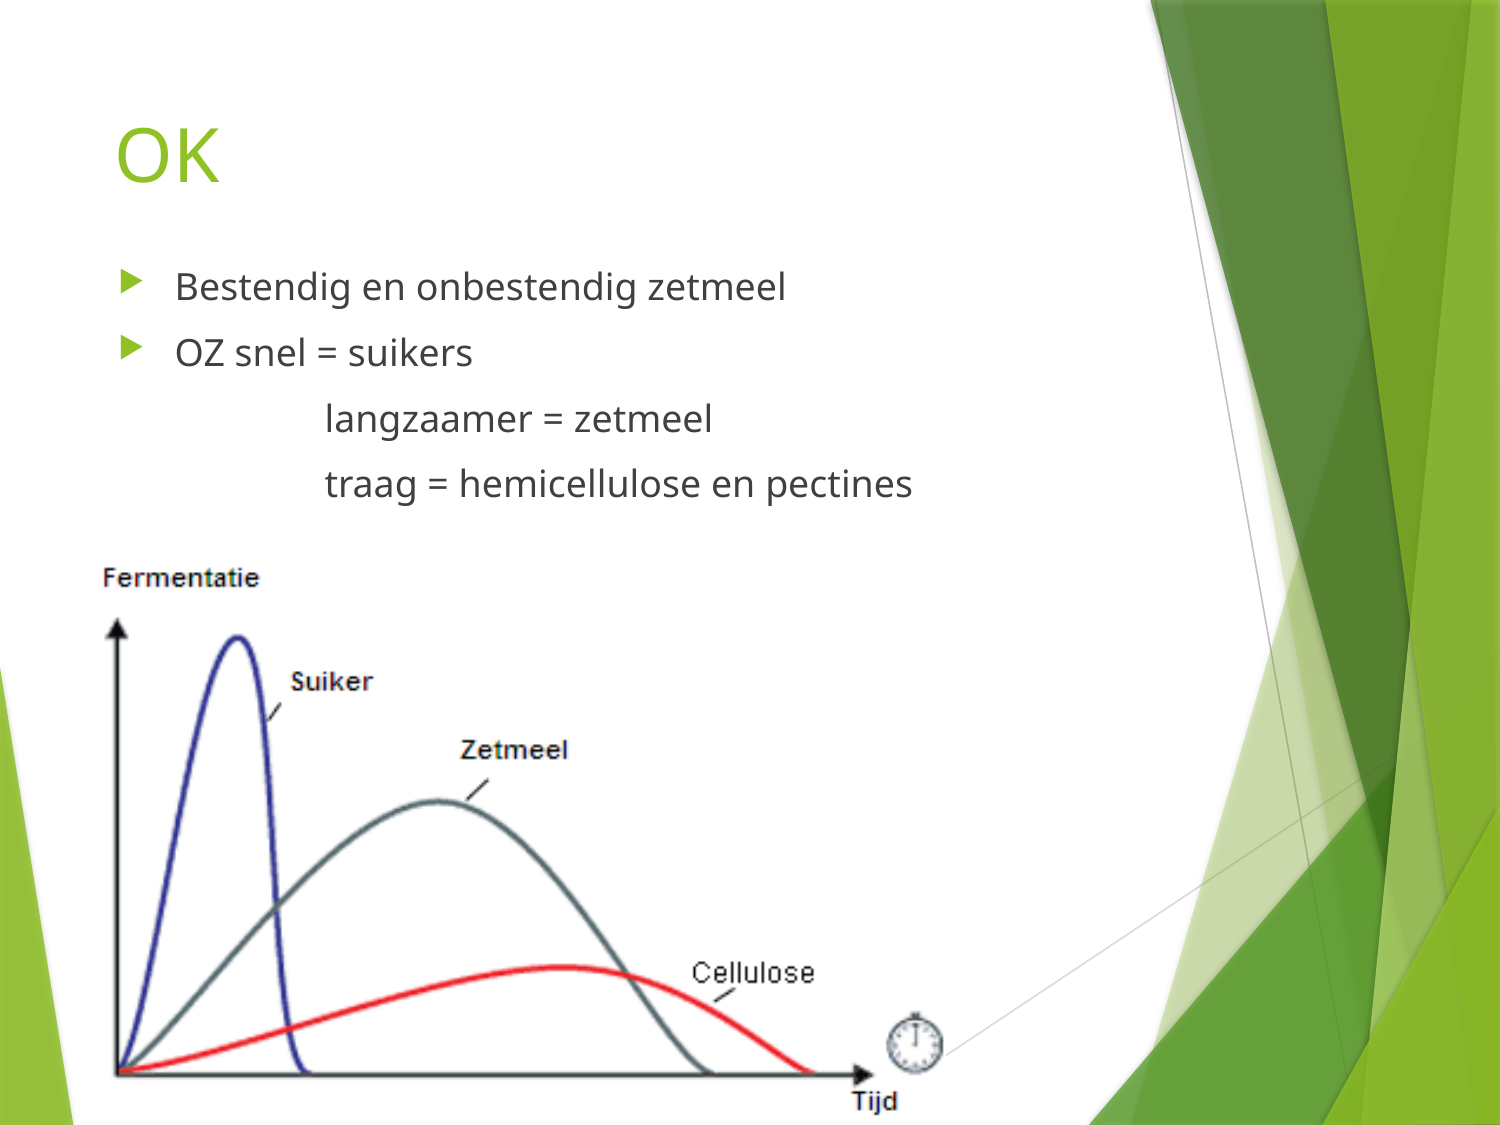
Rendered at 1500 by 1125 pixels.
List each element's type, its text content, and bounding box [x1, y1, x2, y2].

list Bestendig en onbestendig zetmeel OZ snel = suikers langzaamer = zetmeel traag = hemicellulose en pectines [103, 255, 1145, 892]
title OK [99, 99, 1142, 232]
picture [102, 538, 947, 1125]
